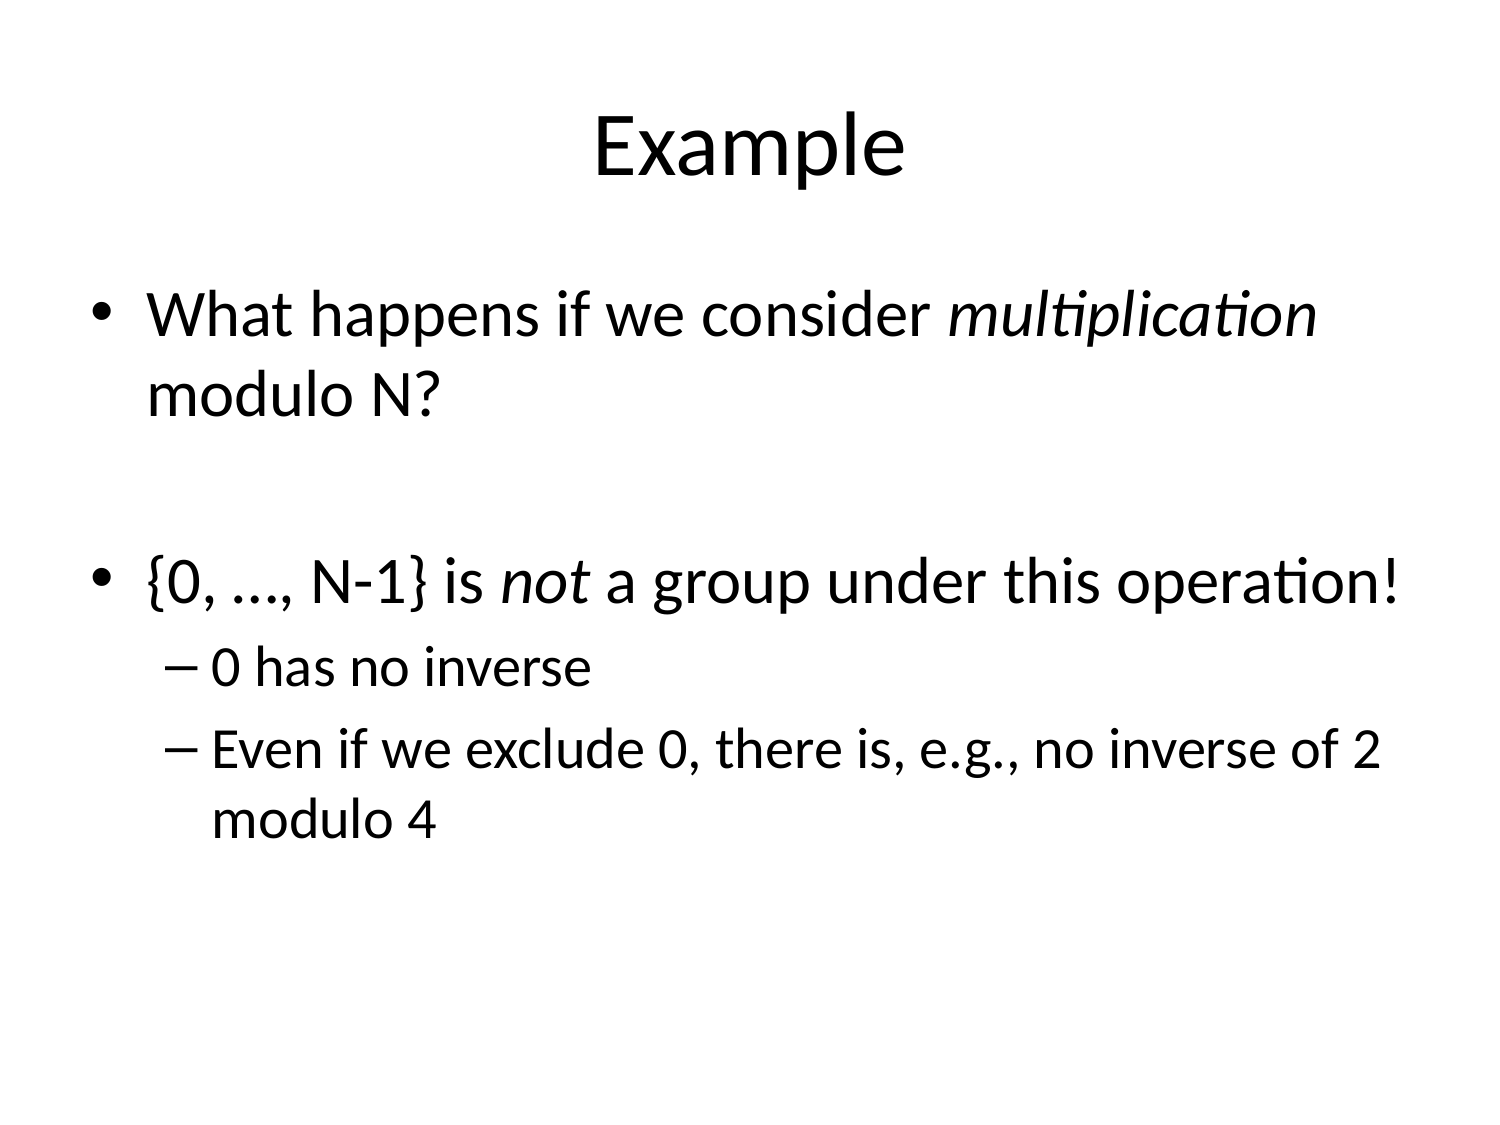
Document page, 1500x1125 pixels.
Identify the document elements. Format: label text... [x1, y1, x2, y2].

title Example [75, 45, 1425, 233]
list What happens if we consider multiplication modulo N? {0, …, N-1} is not a group under this operation! 0 has no inverse Even if we exclude 0, there is, e.g., no inverse of 2 modulo 4 [75, 262, 1425, 1005]
